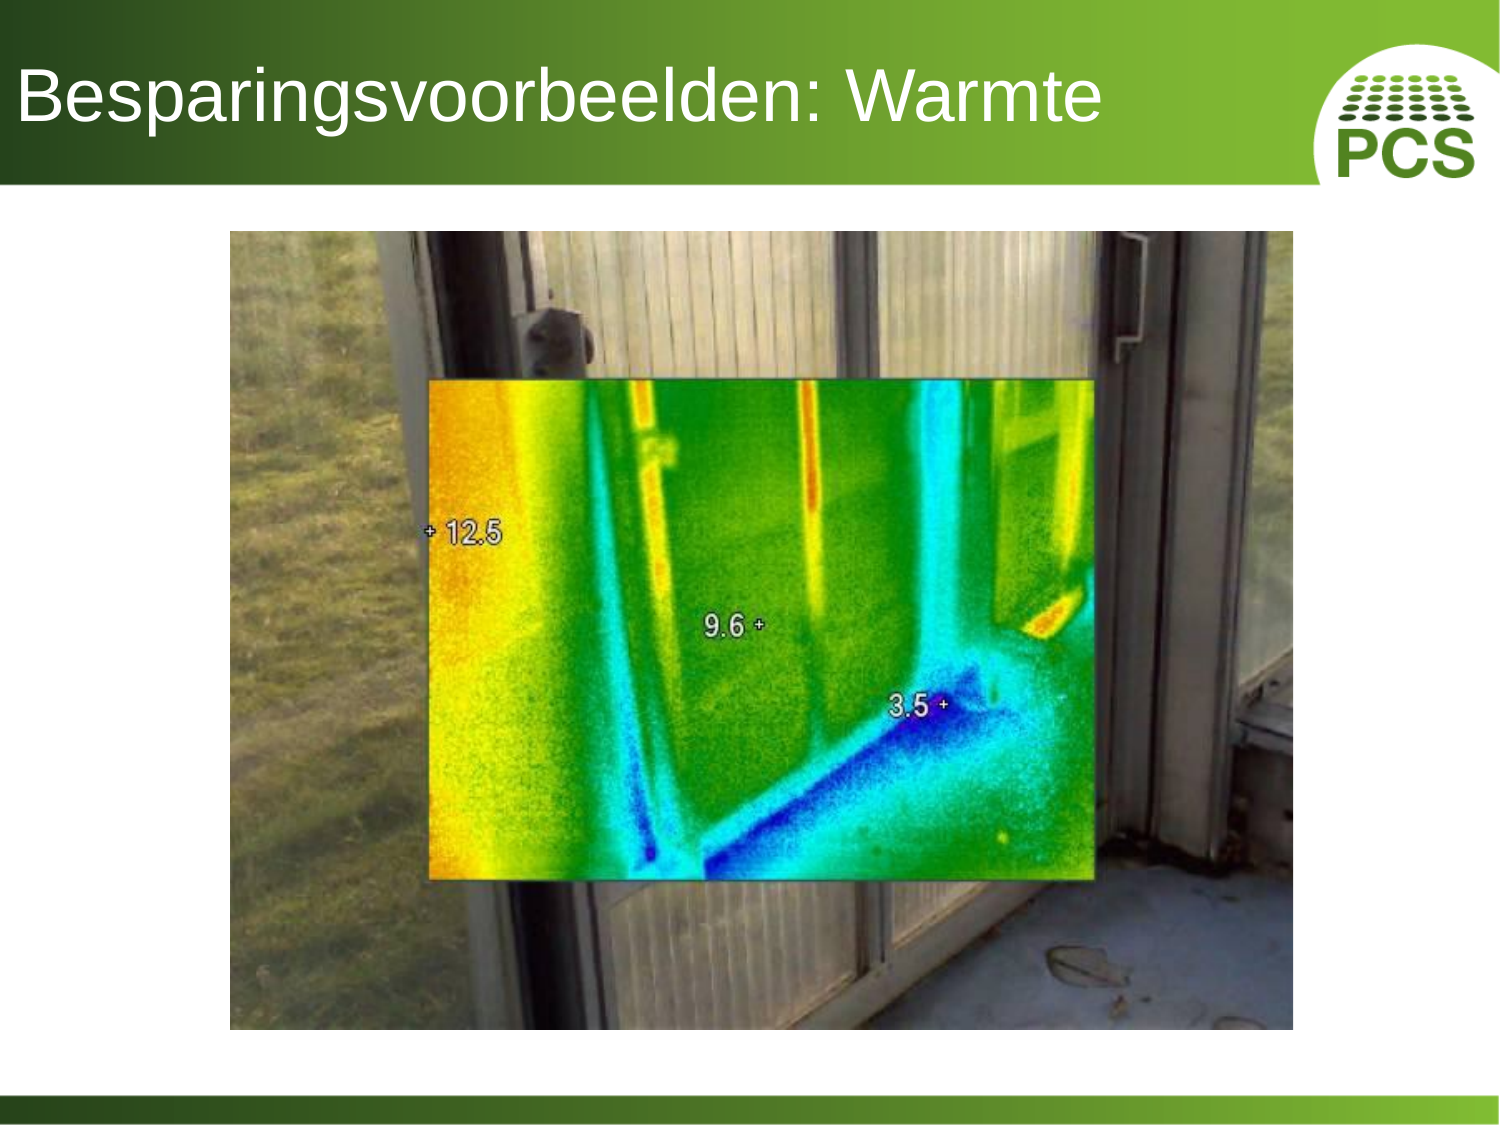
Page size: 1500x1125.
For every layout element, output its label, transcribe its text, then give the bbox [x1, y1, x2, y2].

title Besparingsvoorbeelden: Warmte [12, 44, 1110, 235]
picture [0, 0, 1500, 1125]
text_box [230, 231, 1294, 1030]
